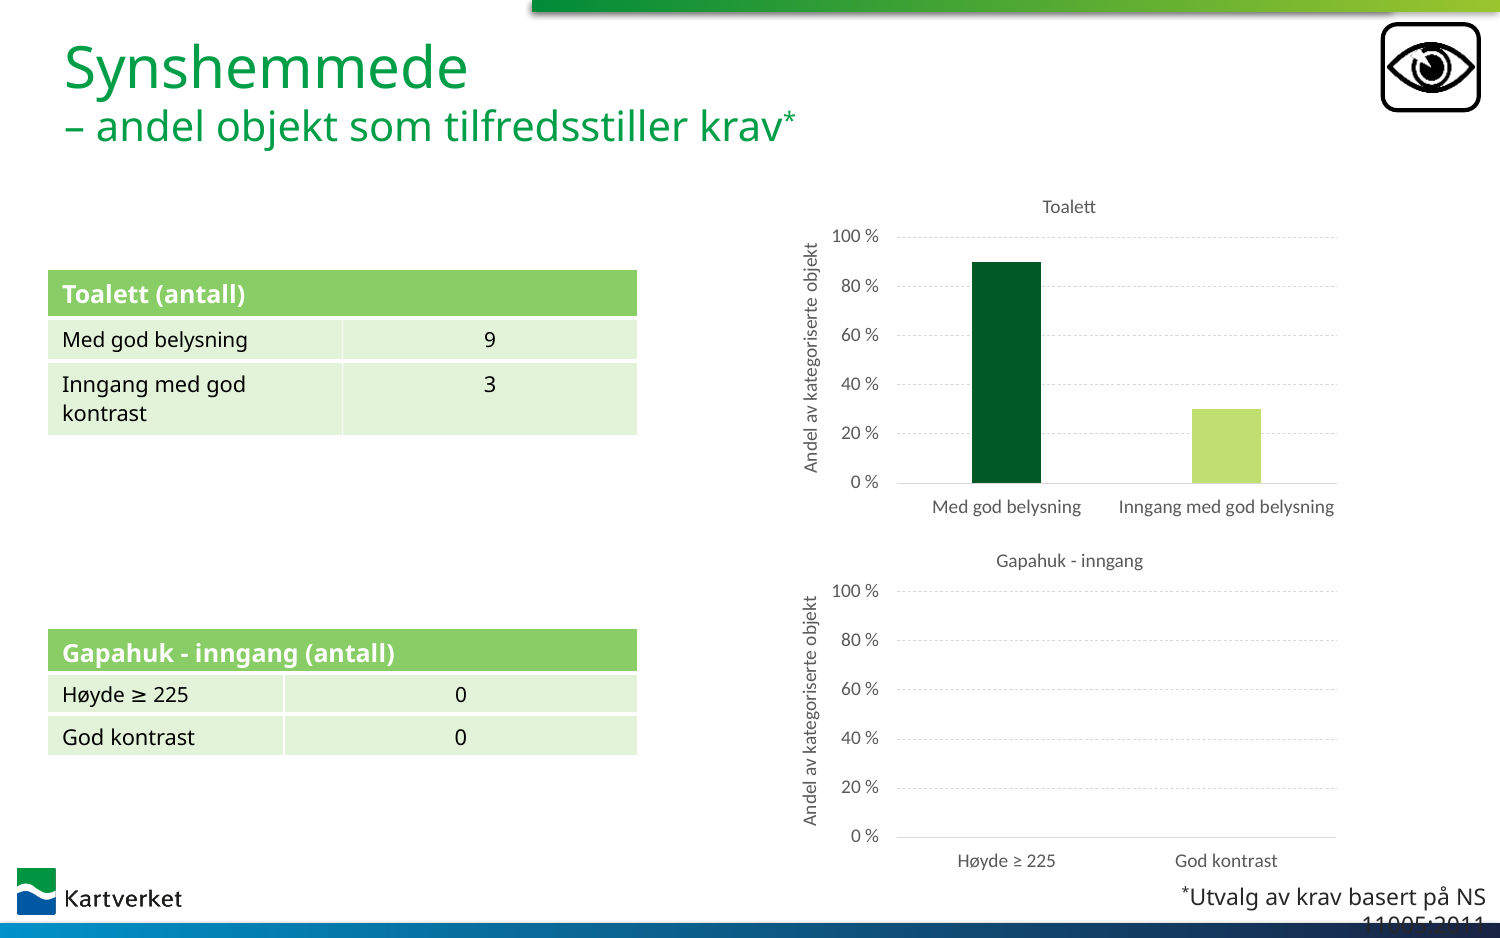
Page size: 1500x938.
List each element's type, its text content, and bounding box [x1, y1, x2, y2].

table_cell God kontrast [48, 716, 283, 755]
table_header Gapahuk - inngang (antall) [48, 629, 637, 671]
table_cell 9 [343, 320, 637, 359]
picture [791, 187, 1348, 526]
table_cell 0 [285, 716, 637, 755]
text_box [1382, 24, 1480, 111]
table_header Toalett (antall) [48, 270, 637, 316]
table_cell Inngang med god kontrast [48, 363, 342, 435]
table_cell Høyde ≥ 225 [48, 675, 283, 712]
text_box *Utvalg av krav basert på NS 11005:2011 [1068, 873, 1500, 938]
table_cell 0 [285, 675, 637, 712]
text_box Synshemmede – andel objekt som tilfredsstiller krav* [49, 24, 1431, 158]
table_cell Med god belysning [48, 320, 342, 359]
picture [791, 541, 1348, 880]
table_cell 3 [343, 363, 637, 435]
